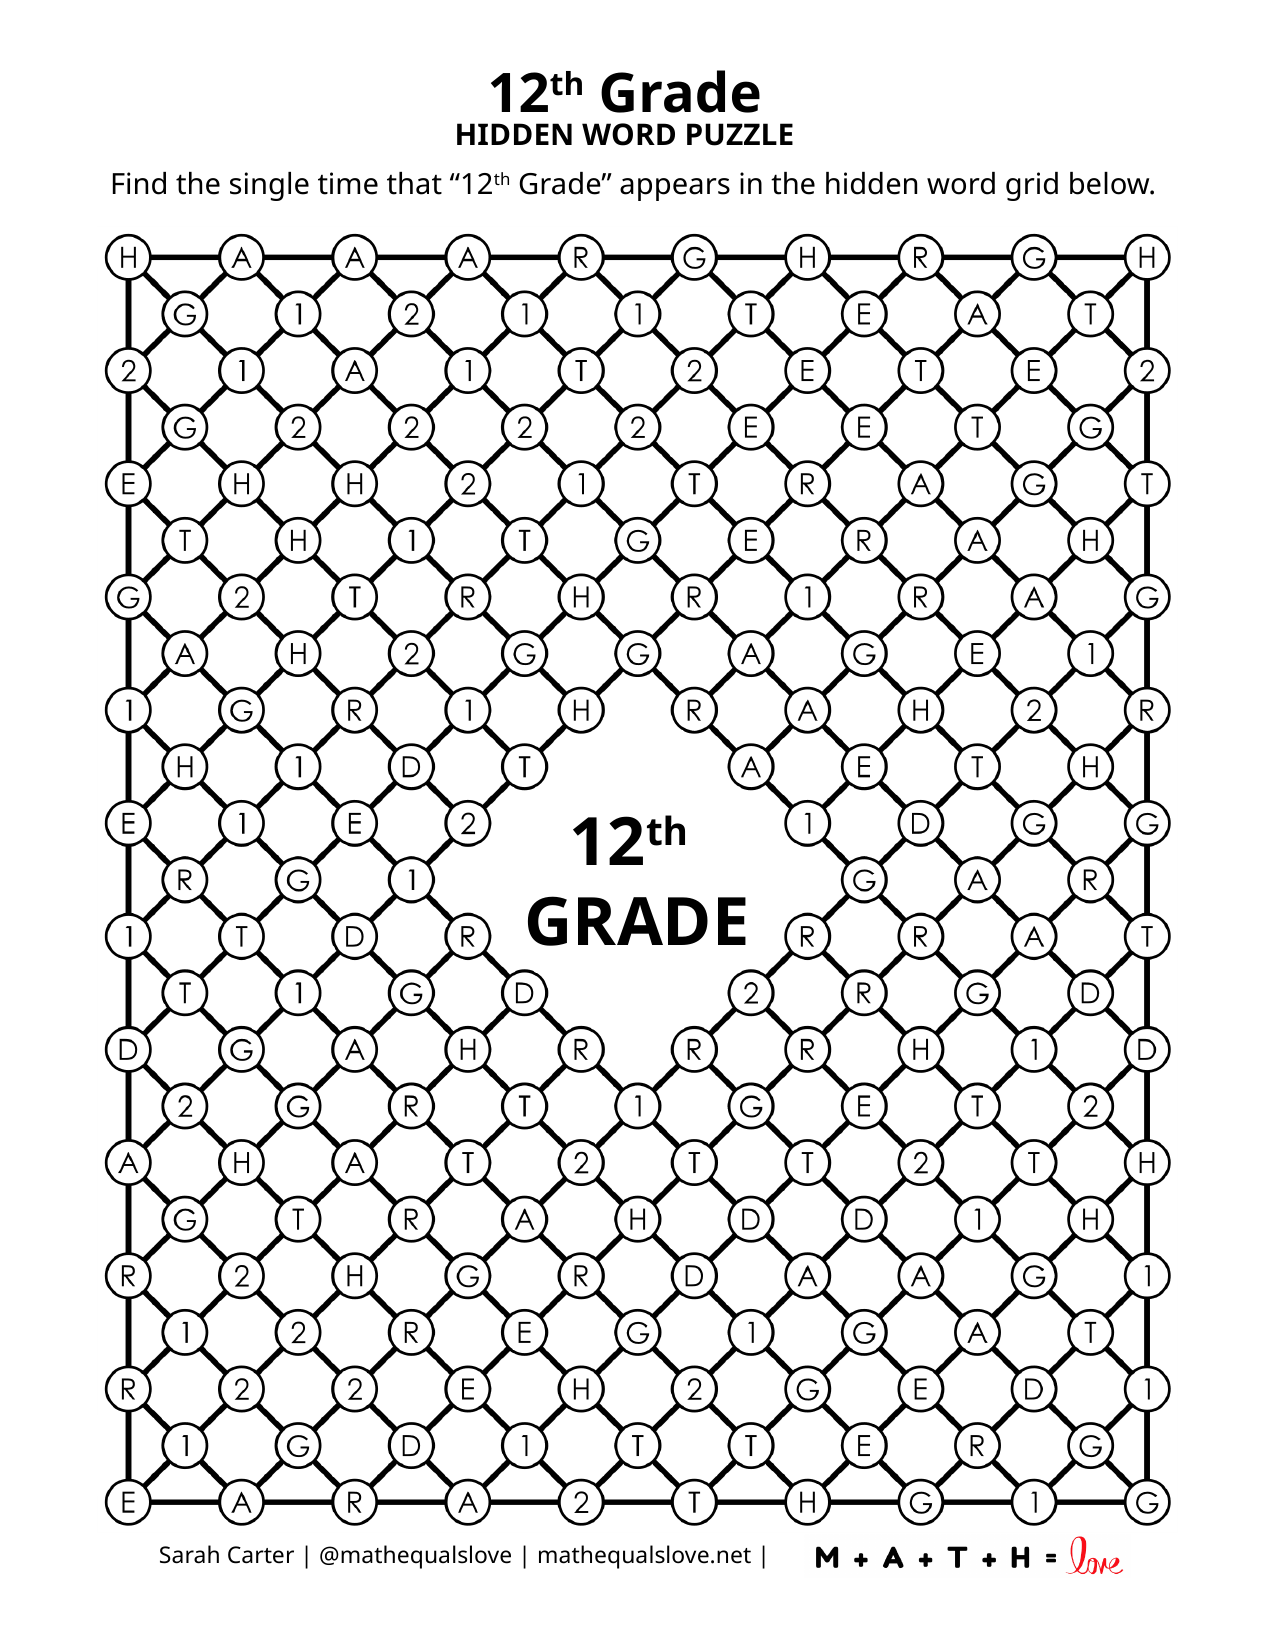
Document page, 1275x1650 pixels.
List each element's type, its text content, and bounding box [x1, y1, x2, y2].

text_box 12th Grade [302, 57, 947, 124]
text_box HIDDEN WORD PUZZLE [319, 108, 930, 159]
text_box Find the single time that “12th Grade” appears in the hidden word grid below. [68, 158, 1206, 208]
picture [97, 226, 1178, 1533]
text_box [143, 1533, 1132, 1579]
